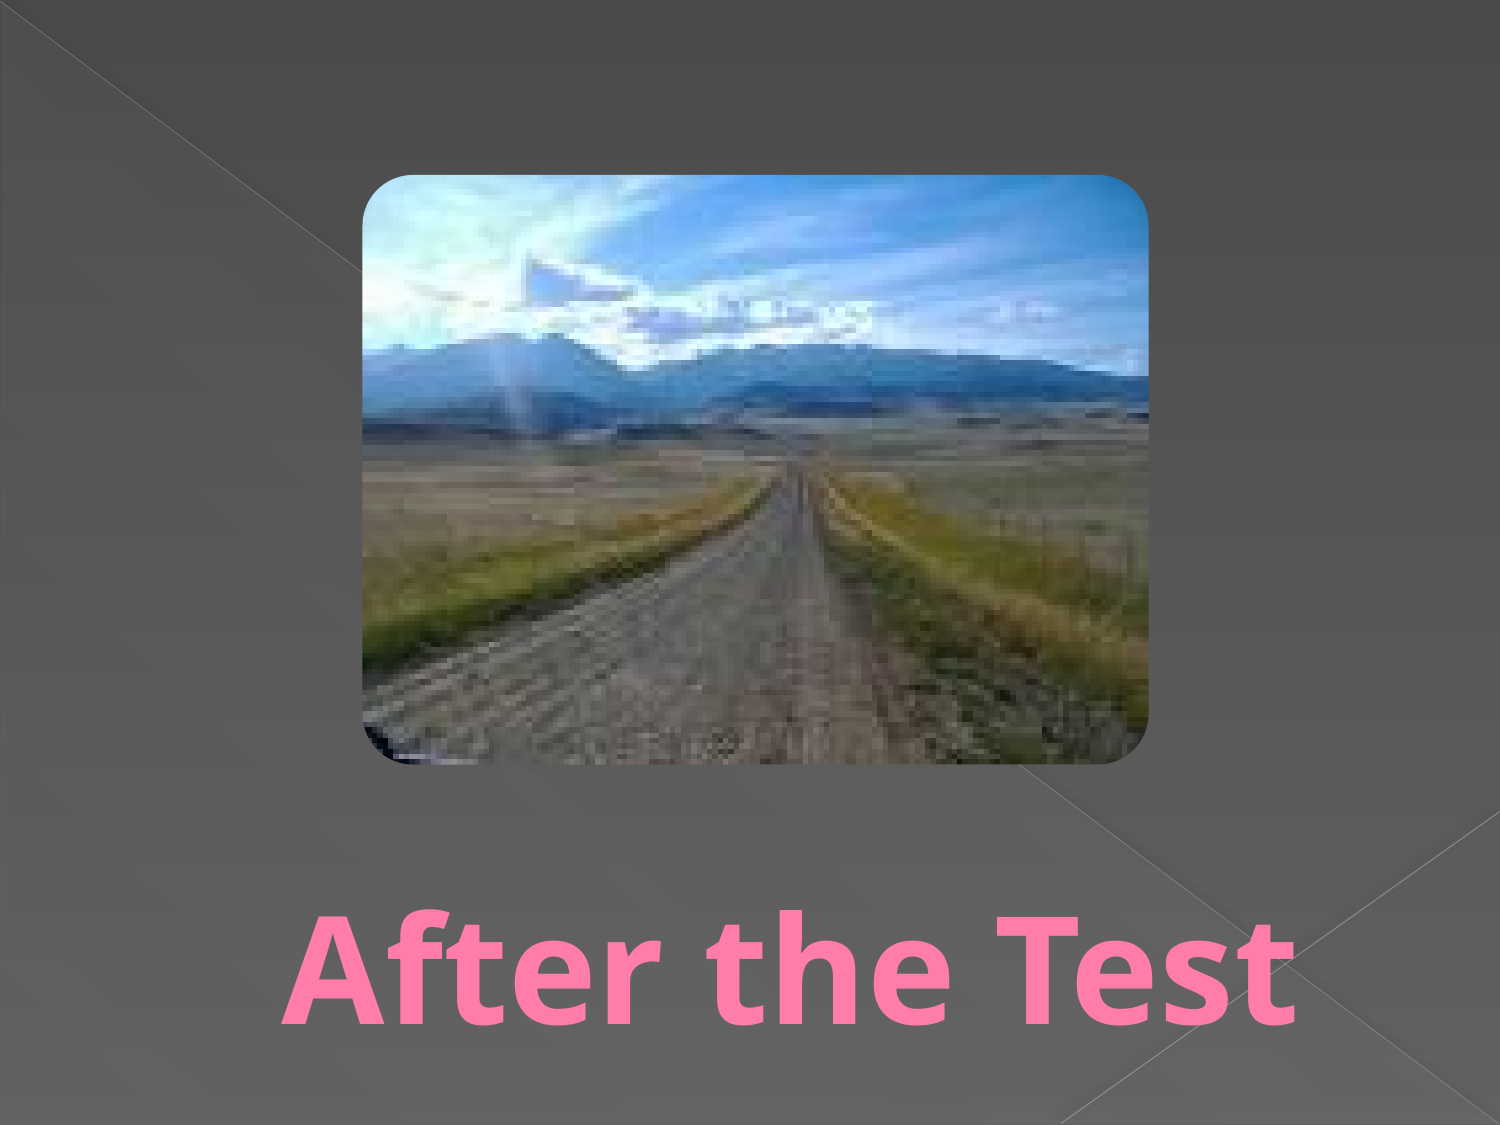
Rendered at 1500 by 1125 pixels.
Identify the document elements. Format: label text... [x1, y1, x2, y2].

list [362, 174, 1149, 765]
title After the Test [187, 849, 1500, 1080]
